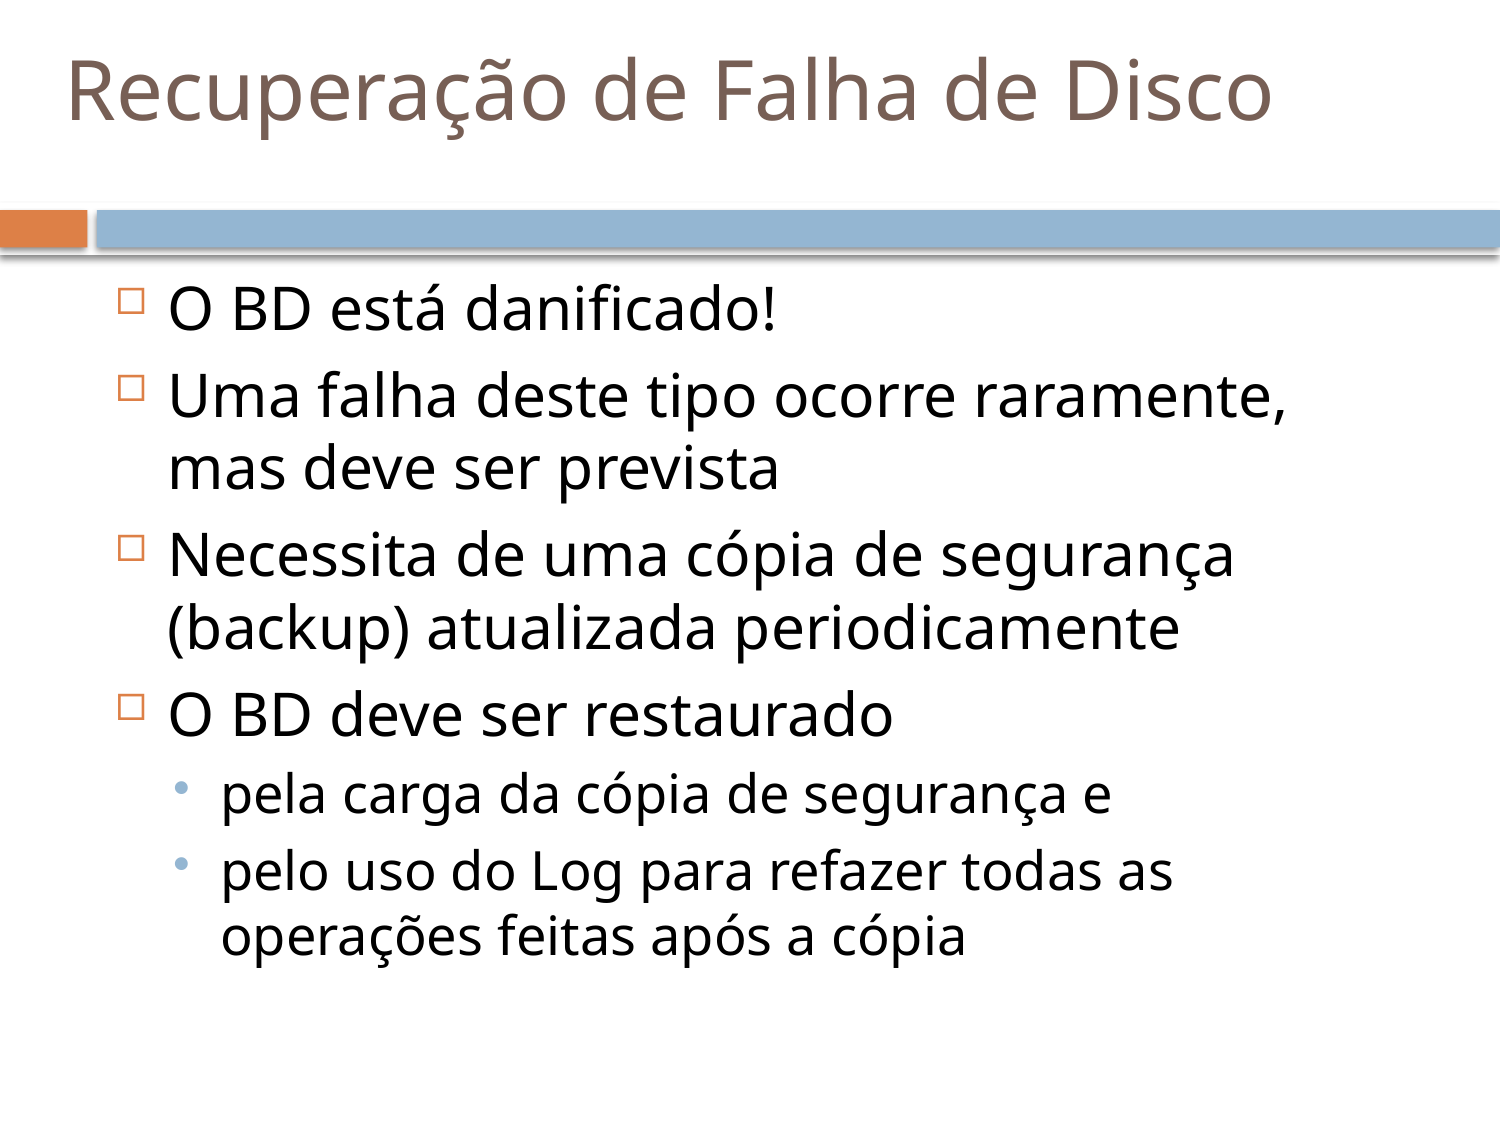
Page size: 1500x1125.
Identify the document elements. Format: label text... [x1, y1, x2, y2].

title Recuperação de Falha de Disco [50, 24, 1450, 150]
list O BD está danificado! Uma falha deste tipo ocorre raramente, mas deve ser prevista Necessita de uma cópia de segurança (backup) atualizada periodicamente O BD deve ser restaurado pela carga da cópia de segurança e pelo uso do Log para refazer todas as operações feitas após a cópia [100, 262, 1438, 1005]
